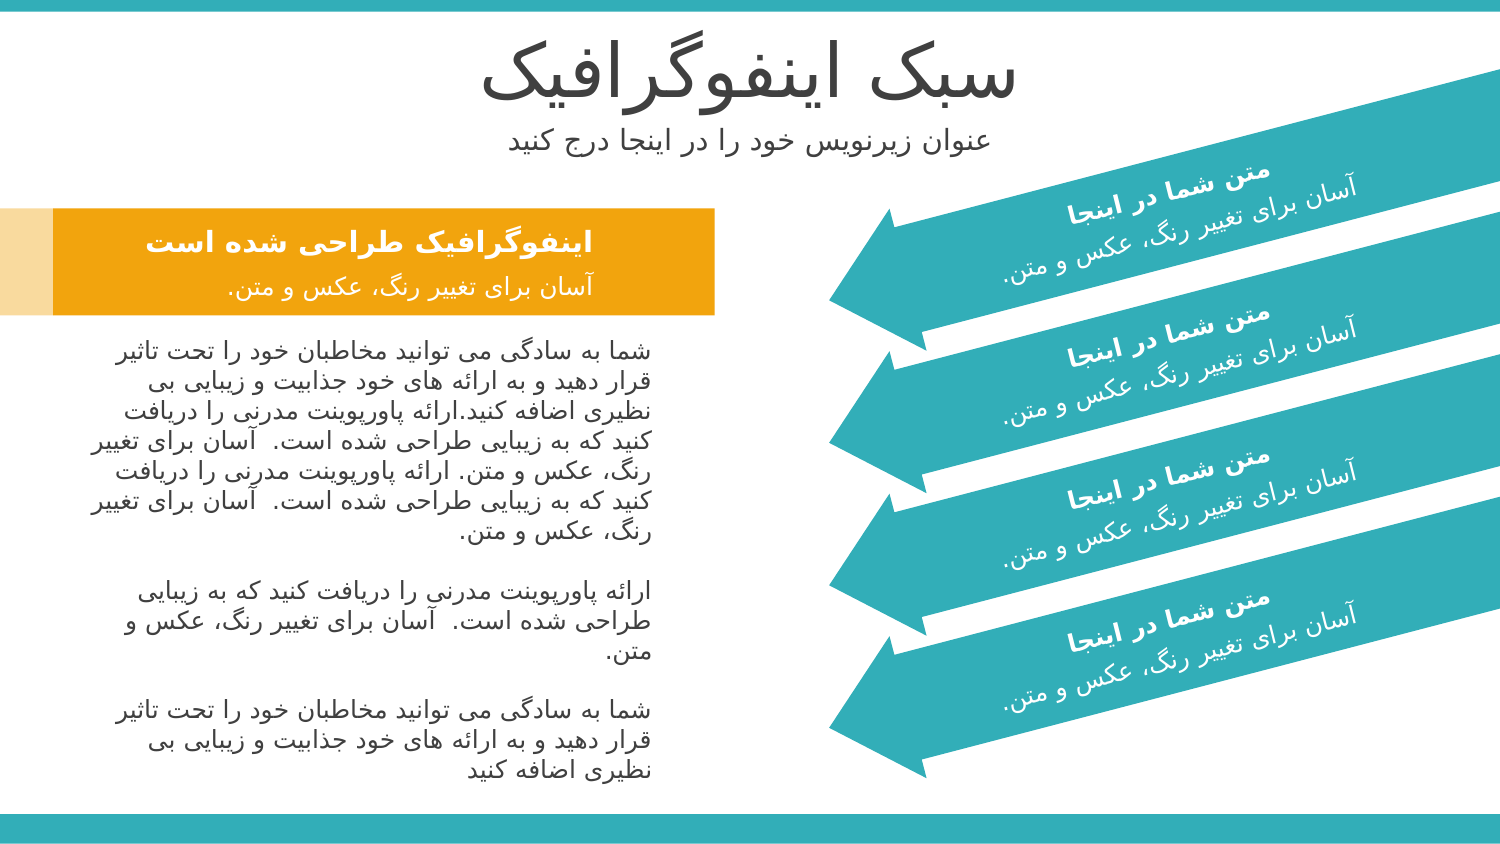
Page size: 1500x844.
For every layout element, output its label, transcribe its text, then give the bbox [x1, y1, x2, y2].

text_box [919, 167, 1428, 254]
text_box [1122, 494, 1500, 629]
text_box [919, 310, 1428, 396]
text_box [827, 634, 1201, 781]
list سبک اینفوگرافیک [0, 20, 1500, 114]
text_box [827, 349, 1201, 490]
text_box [0, 208, 715, 316]
text_box [827, 206, 1199, 347]
text_box [1120, 352, 1500, 486]
list عنوان زیرنویس خود را در اینجا درج کنید [0, 114, 1316, 162]
text_box [1122, 209, 1500, 344]
text_box [827, 491, 1195, 632]
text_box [919, 452, 1428, 539]
text_box [1120, 67, 1500, 201]
text_box شما به سادگی می توانید مخاطبان خود را تحت تاثیر قرار دهید و به ارائه های خود جذابیت و زیبایی بی نظیری اضافه کنید.ارائه پاورپوینت مدرنی را دریافت کنید که به زیبایی طراحی شده است. آسان برای تغییر رنگ، عکس و متن. ارائه پاورپوینت مدرنی را دریافت کنید که به زیبایی طراحی شده است. آسان برای تغییر رنگ، عکس و متن. ارائه پاورپوینت مدرنی را دریافت کنید که به زیبایی طراحی شده است. آسان برای تغییر رنگ، عکس و متن. شما به سادگی می توانید مخاطبان خود را تحت تاثیر قرار دهید و به ارائه های خود جذابیت و زیبایی بی نظیری اضافه کنید [76, 327, 668, 792]
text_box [919, 595, 1428, 681]
